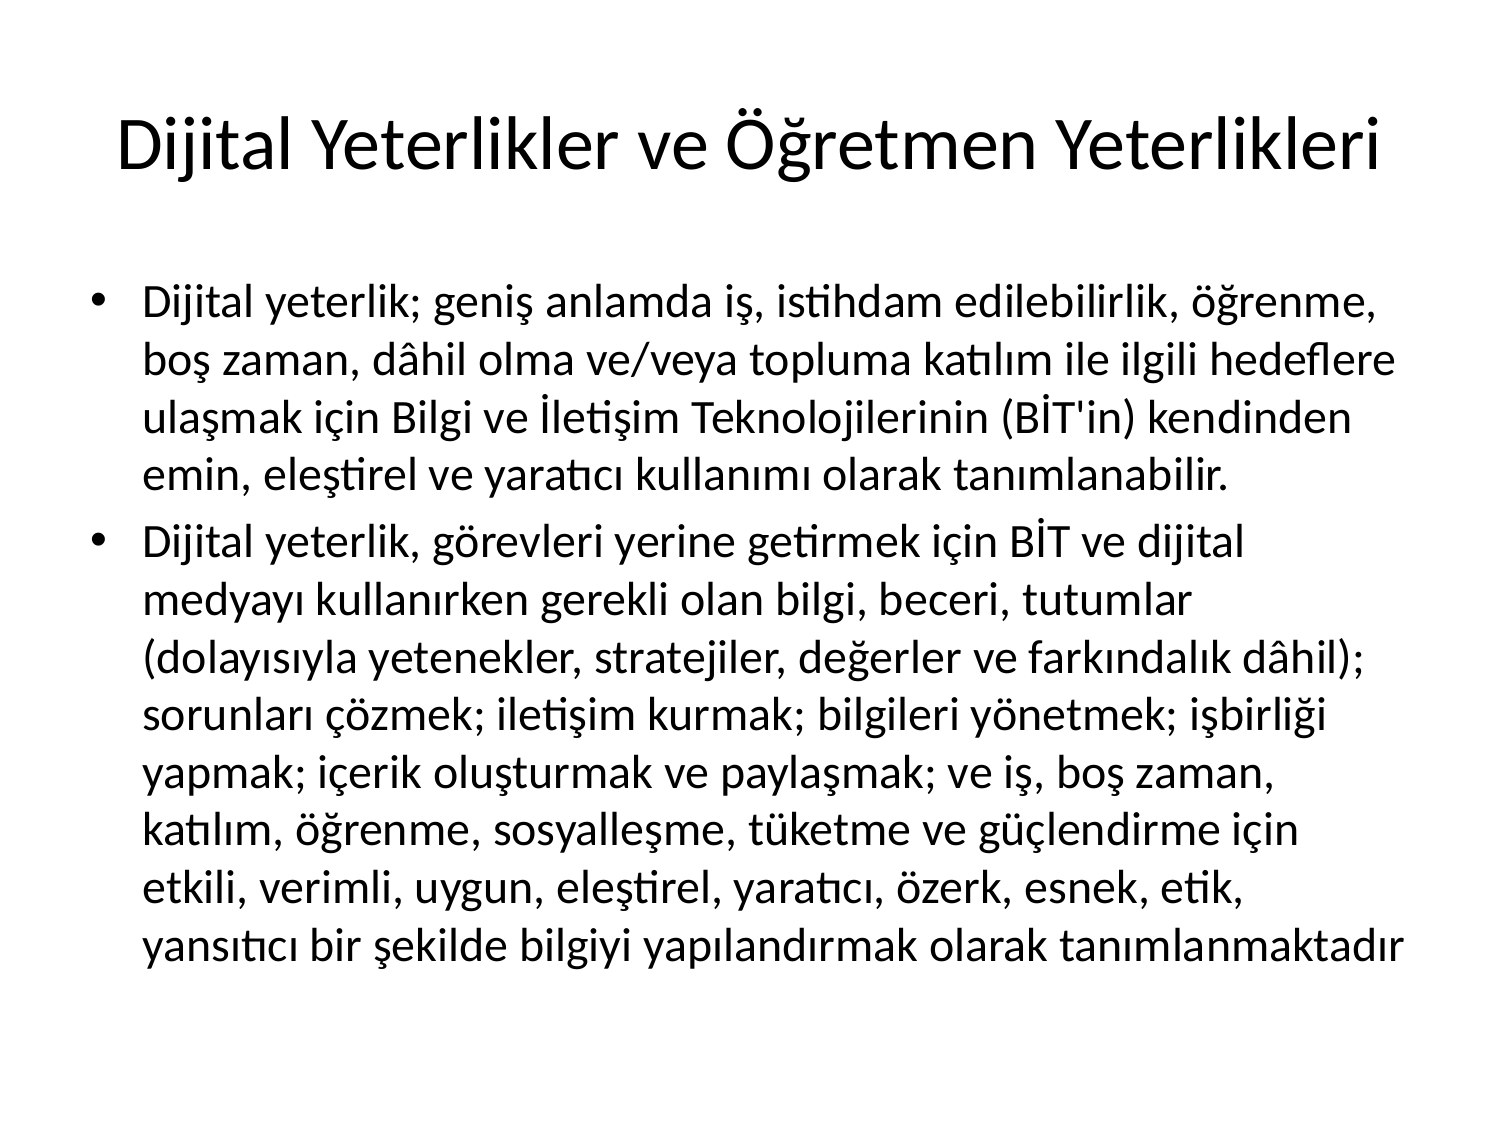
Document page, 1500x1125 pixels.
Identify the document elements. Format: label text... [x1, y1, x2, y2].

title Dijital Yeterlikler ve Öğretmen Yeterlikleri [75, 45, 1425, 233]
list Dijital yeterlik; geniş anlamda iş, istihdam edilebilirlik, öğrenme, boş zaman, dâhil olma ve/veya topluma katılım ile ilgili hedeflere ulaşmak için Bilgi ve İletişim Teknolojilerinin (BİT'in) kendinden emin, eleştirel ve yaratıcı kullanımı olarak tanımlanabilir. Dijital yeterlik, görevleri yerine getirmek için BİT ve dijital medyayı kullanırken gerekli olan bilgi, beceri, tutumlar (dolayısıyla yetenekler, stratejiler, değerler ve farkındalık dâhil); sorunları çözmek; iletişim kurmak; bilgileri yönetmek; işbirliği yapmak; içerik oluşturmak ve paylaşmak; ve iş, boş zaman, katılım, öğrenme, sosyalleşme, tüketme ve güçlendirme için etkili, verimli, uygun, eleştirel, yaratıcı, özerk, esnek, etik, yansıtıcı bir şekilde bilgiyi yapılandırmak olarak tanımlanmaktadır [75, 262, 1425, 1005]
